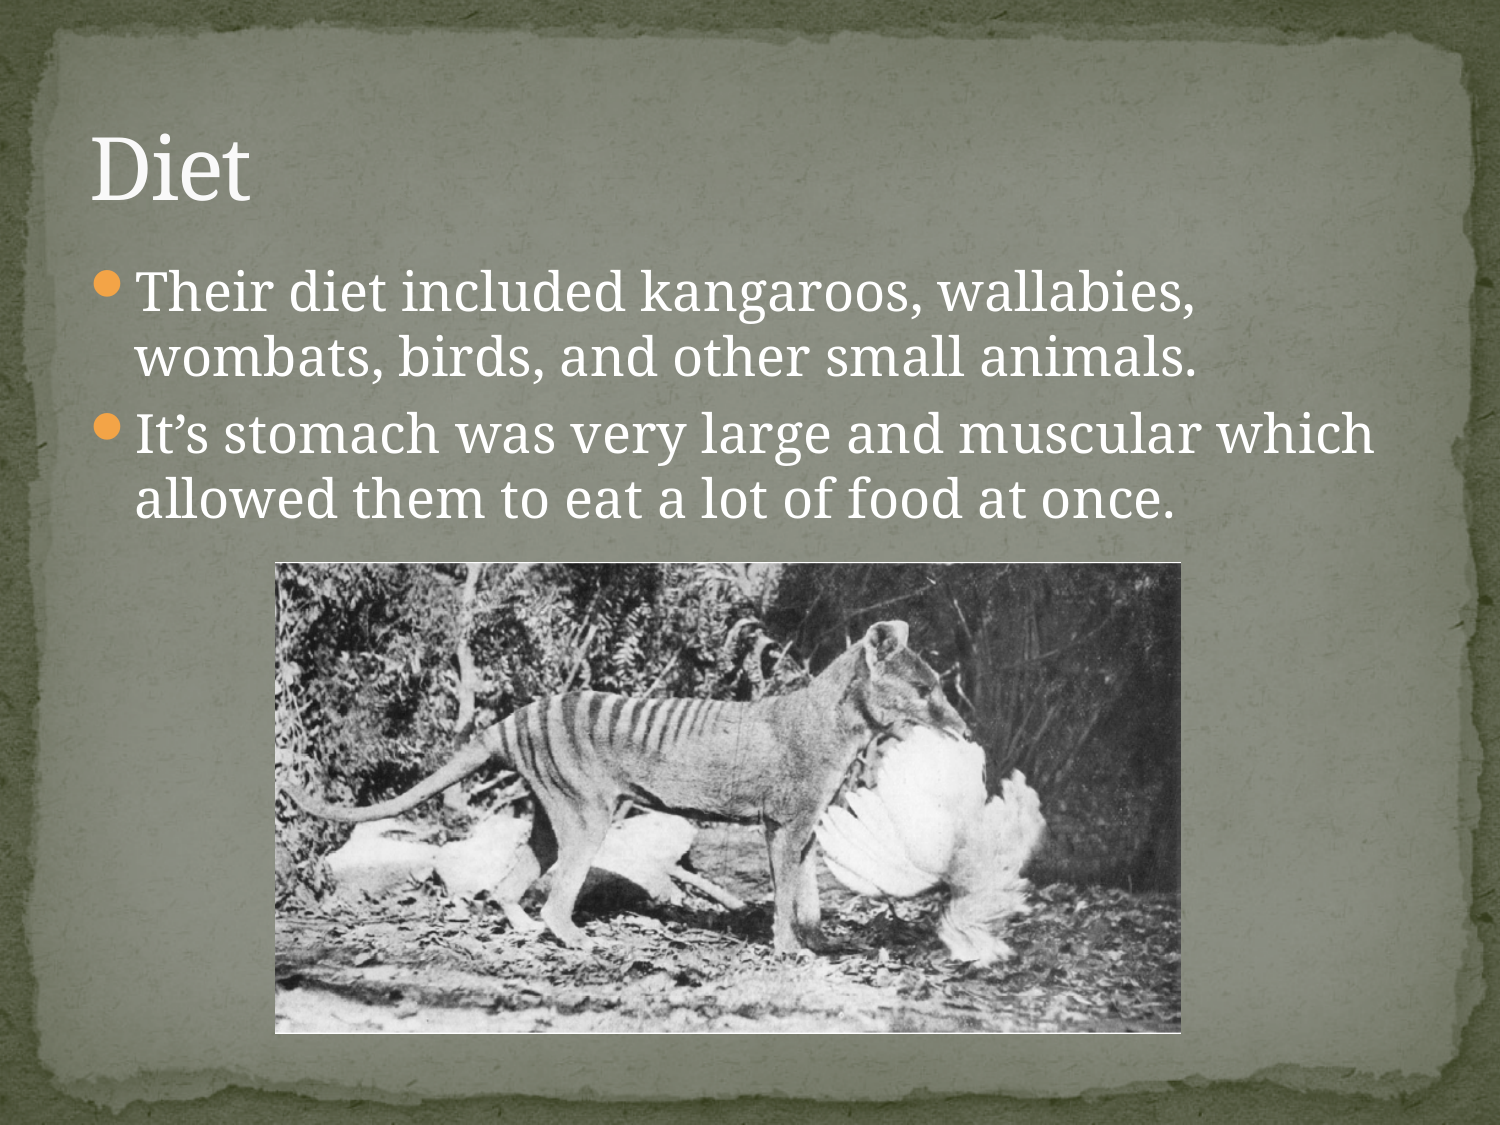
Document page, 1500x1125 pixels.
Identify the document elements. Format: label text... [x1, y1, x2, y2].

picture [275, 562, 1181, 1034]
list Their diet included kangaroos, wallabies, wombats, birds, and other small animals. It’s stomach was very large and muscular which allowed them to eat a lot of food at once. [75, 249, 1425, 1000]
title Diet [74, 24, 1425, 225]
